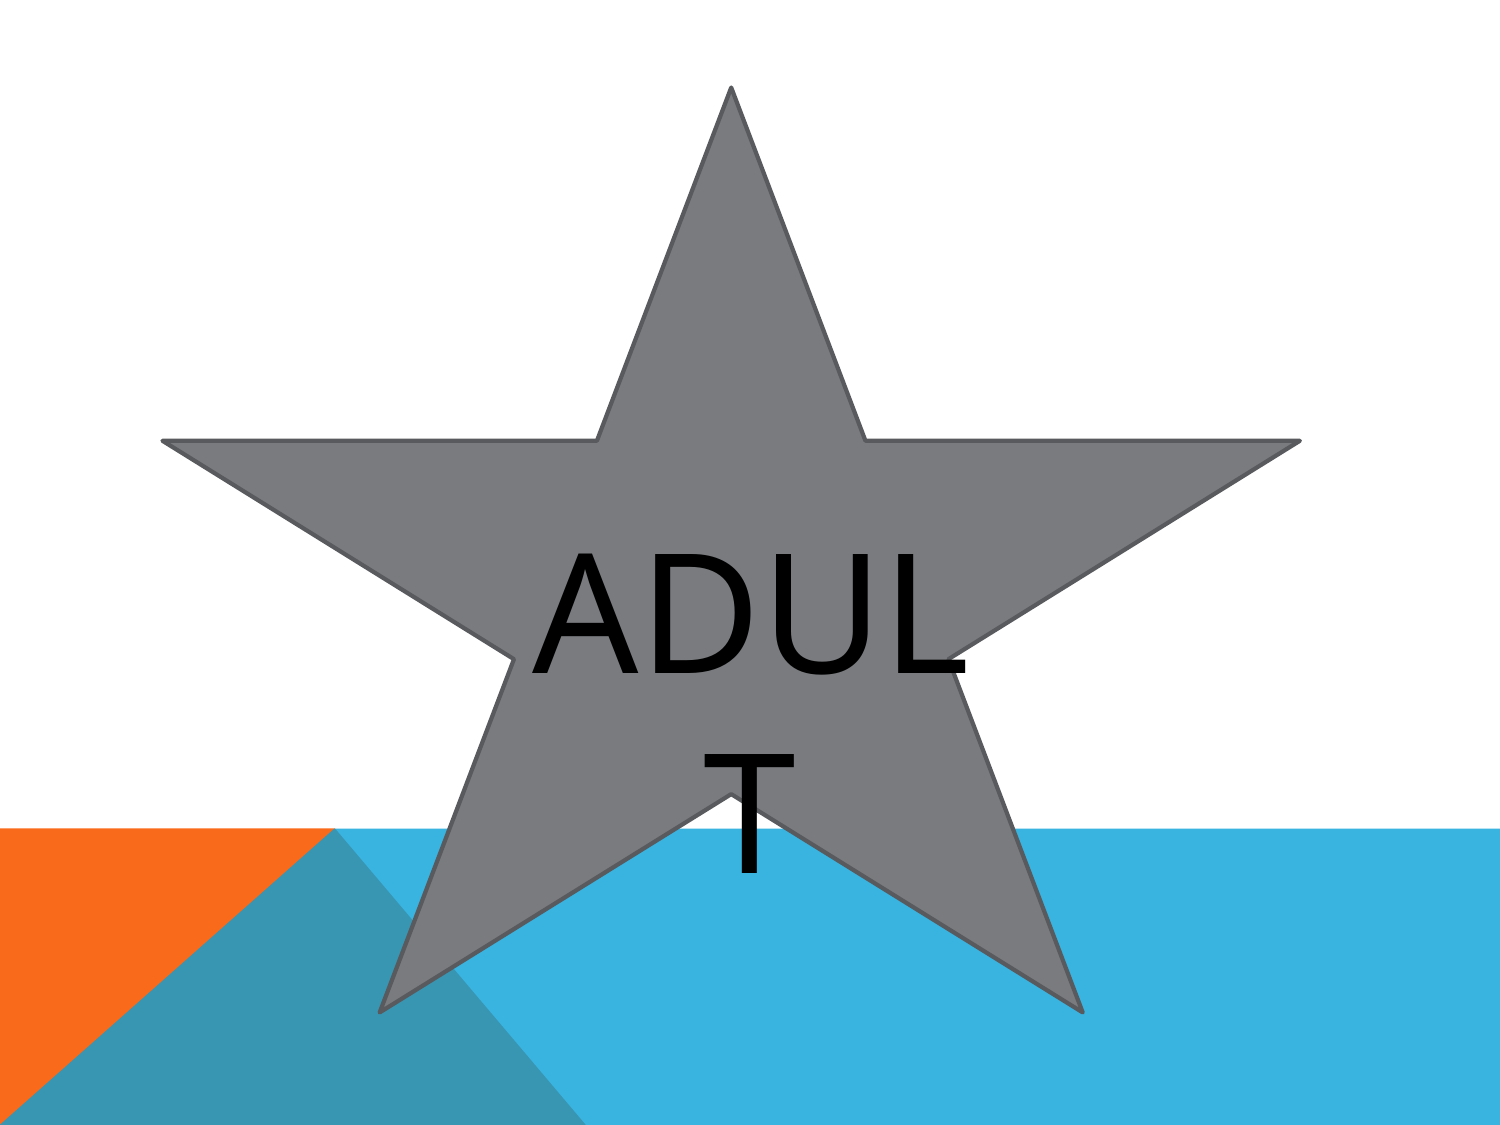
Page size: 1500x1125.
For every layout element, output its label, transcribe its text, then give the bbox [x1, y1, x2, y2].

text_box [377, 724, 541, 1015]
text_box [160, 85, 1302, 645]
text_box ADULT [487, 499, 1013, 915]
text_box [921, 823, 1085, 1015]
